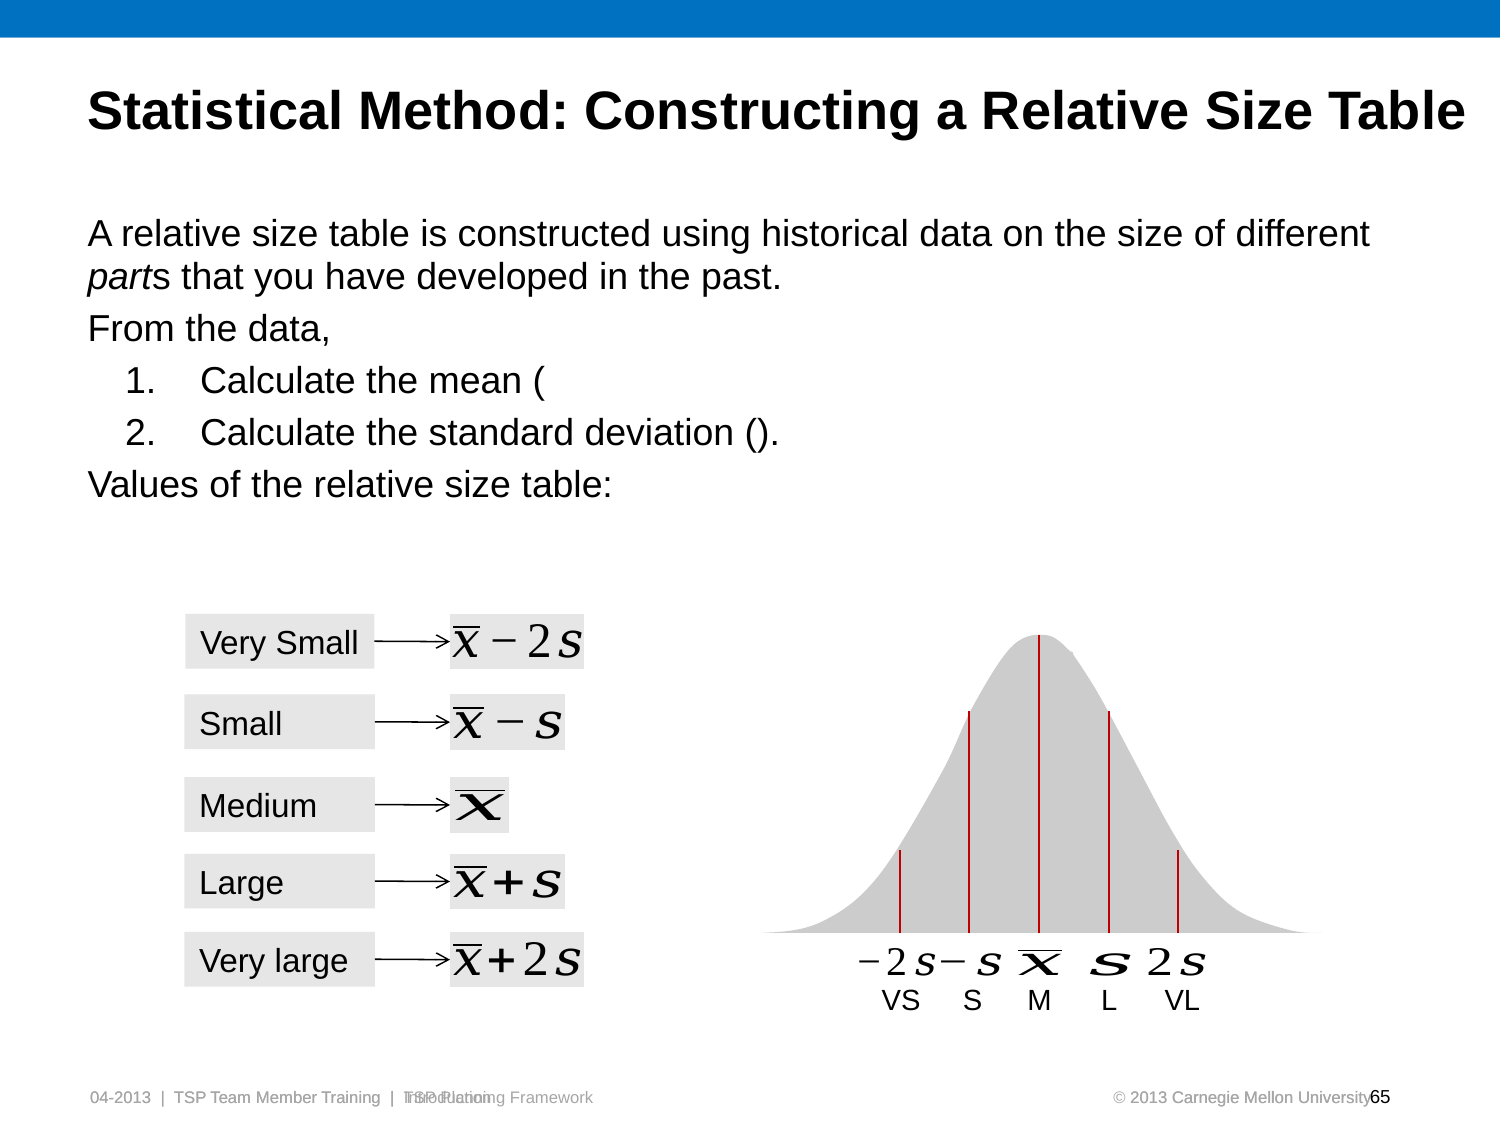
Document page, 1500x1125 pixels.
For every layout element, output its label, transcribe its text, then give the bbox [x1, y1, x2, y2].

text_box Very large [184, 931, 375, 987]
text_box M [1012, 973, 1067, 1024]
text_box Small [184, 694, 375, 750]
text_box VL [1149, 973, 1216, 1024]
text_box S [948, 973, 998, 1024]
text_box Very Small [185, 613, 375, 669]
text_box [969, 633, 1109, 933]
text_box VS [866, 973, 936, 1024]
title Statistical Method: Constructing a Relative Size Table [87, 87, 1473, 226]
text_box L [1086, 973, 1133, 1024]
text_box [1114, 720, 1322, 934]
text_box Medium [184, 777, 375, 832]
text_box Large [184, 853, 375, 909]
text_box [762, 720, 965, 934]
